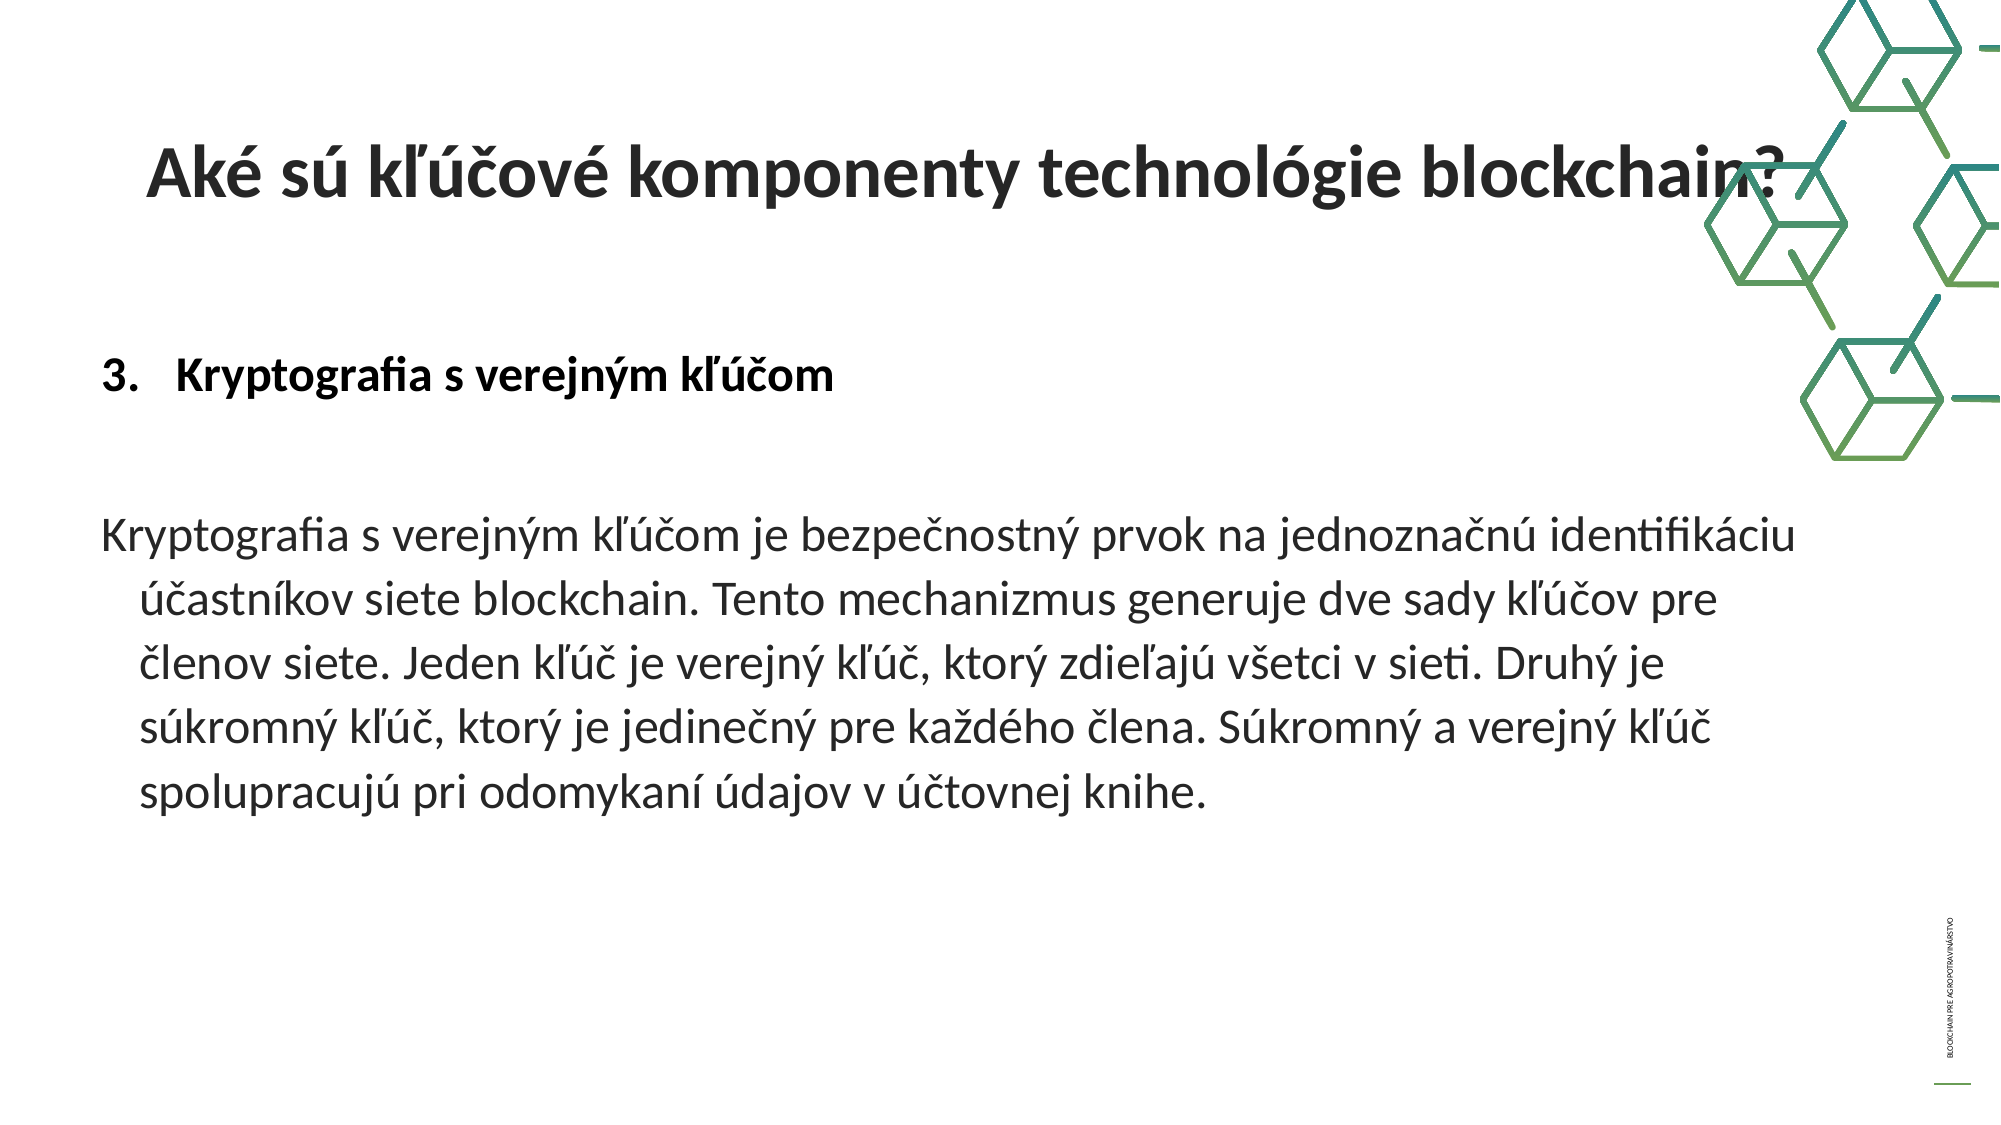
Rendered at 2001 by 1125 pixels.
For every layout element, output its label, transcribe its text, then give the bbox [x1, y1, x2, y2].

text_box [1703, 0, 2000, 462]
list Kryptografia s verejným kľúčom Kryptografia s verejným kľúčom je bezpečnostný prvok na jednoznačnú identifikáciu účastníkov siete blockchain. Tento mechanizmus generuje dve sady kľúčov pre členov siete. Jeden kľúč je verejný kľúč, ktorý zdieľajú všetci v sieti. Druhý je súkromný kľúč, ktorý je jedinečný pre každého člena. Súkromný a verejný kľúč spolupracujú pri odomykaní údajov v účtovnej knihe. [86, 329, 1825, 1100]
list Aké sú kľúčové komponenty technológie blockchain? [130, 124, 1698, 337]
